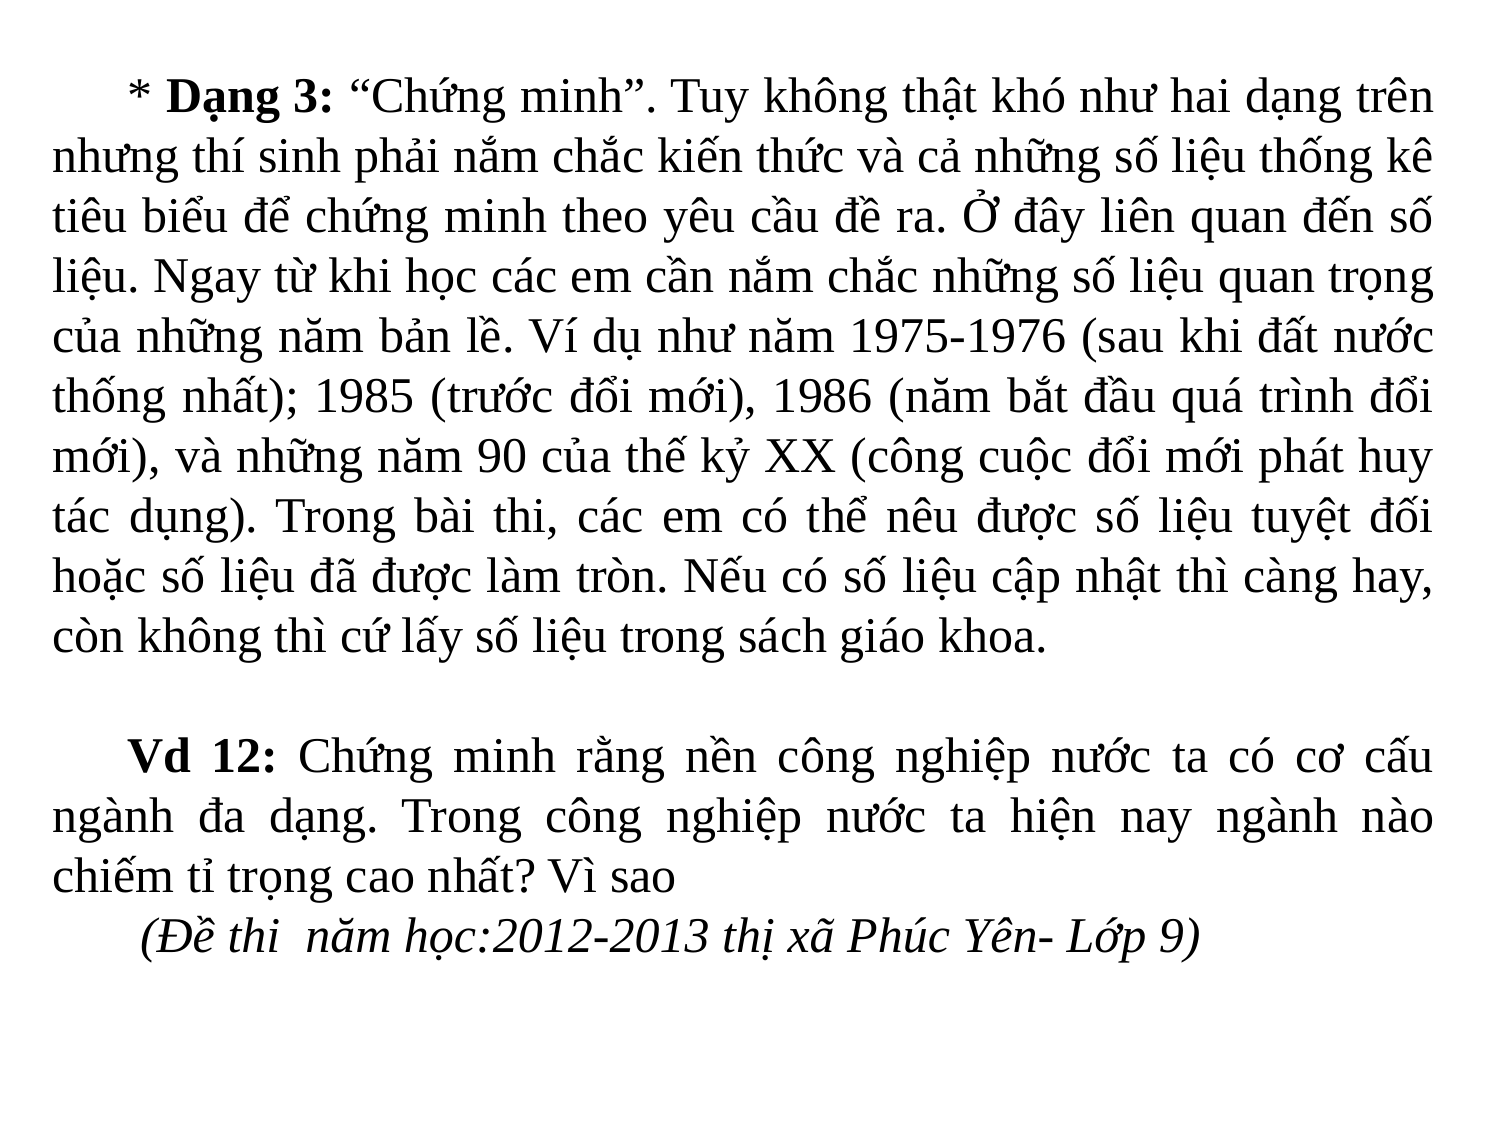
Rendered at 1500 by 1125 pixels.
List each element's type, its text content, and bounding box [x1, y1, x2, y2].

text_box * Dạng 3: “Chứng minh”. Tuy không thật khó như hai dạng trên nhưng thí sinh phải nắm chắc kiến thức và cả những số liệu thống kê tiêu biểu để chứng minh theo yêu cầu đề ra. Ở đây liên quan đến số liệu. Ngay từ khi học các em cần nắm chắc những số liệu quan trọng của những năm bản lề. Ví dụ như năm 1975-1976 (sau khi đất nước thống nhất); 1985 (trước đổi mới), 1986 (năm bắt đầu quá trình đổi mới), và những năm 90 của thế kỷ XX (công cuộc đổi mới phát huy tác dụng). Trong bài thi, các em có thể nêu được số liệu tuyệt đối hoặc số liệu đã được làm tròn. Nếu có số liệu cập nhật thì càng hay, còn không thì cứ lấy số liệu trong sách giáo khoa. Vd 12: Chứng minh rằng nền công nghiệp nước ta có cơ cấu ngành đa dạng. Trong công nghiệp nước ta hiện nay ngành nào chiếm tỉ trọng cao nhất? Vì sao (Đề thi năm học:2012-2013 thị xã Phúc Yên- Lớp 9) [37, 54, 1450, 970]
